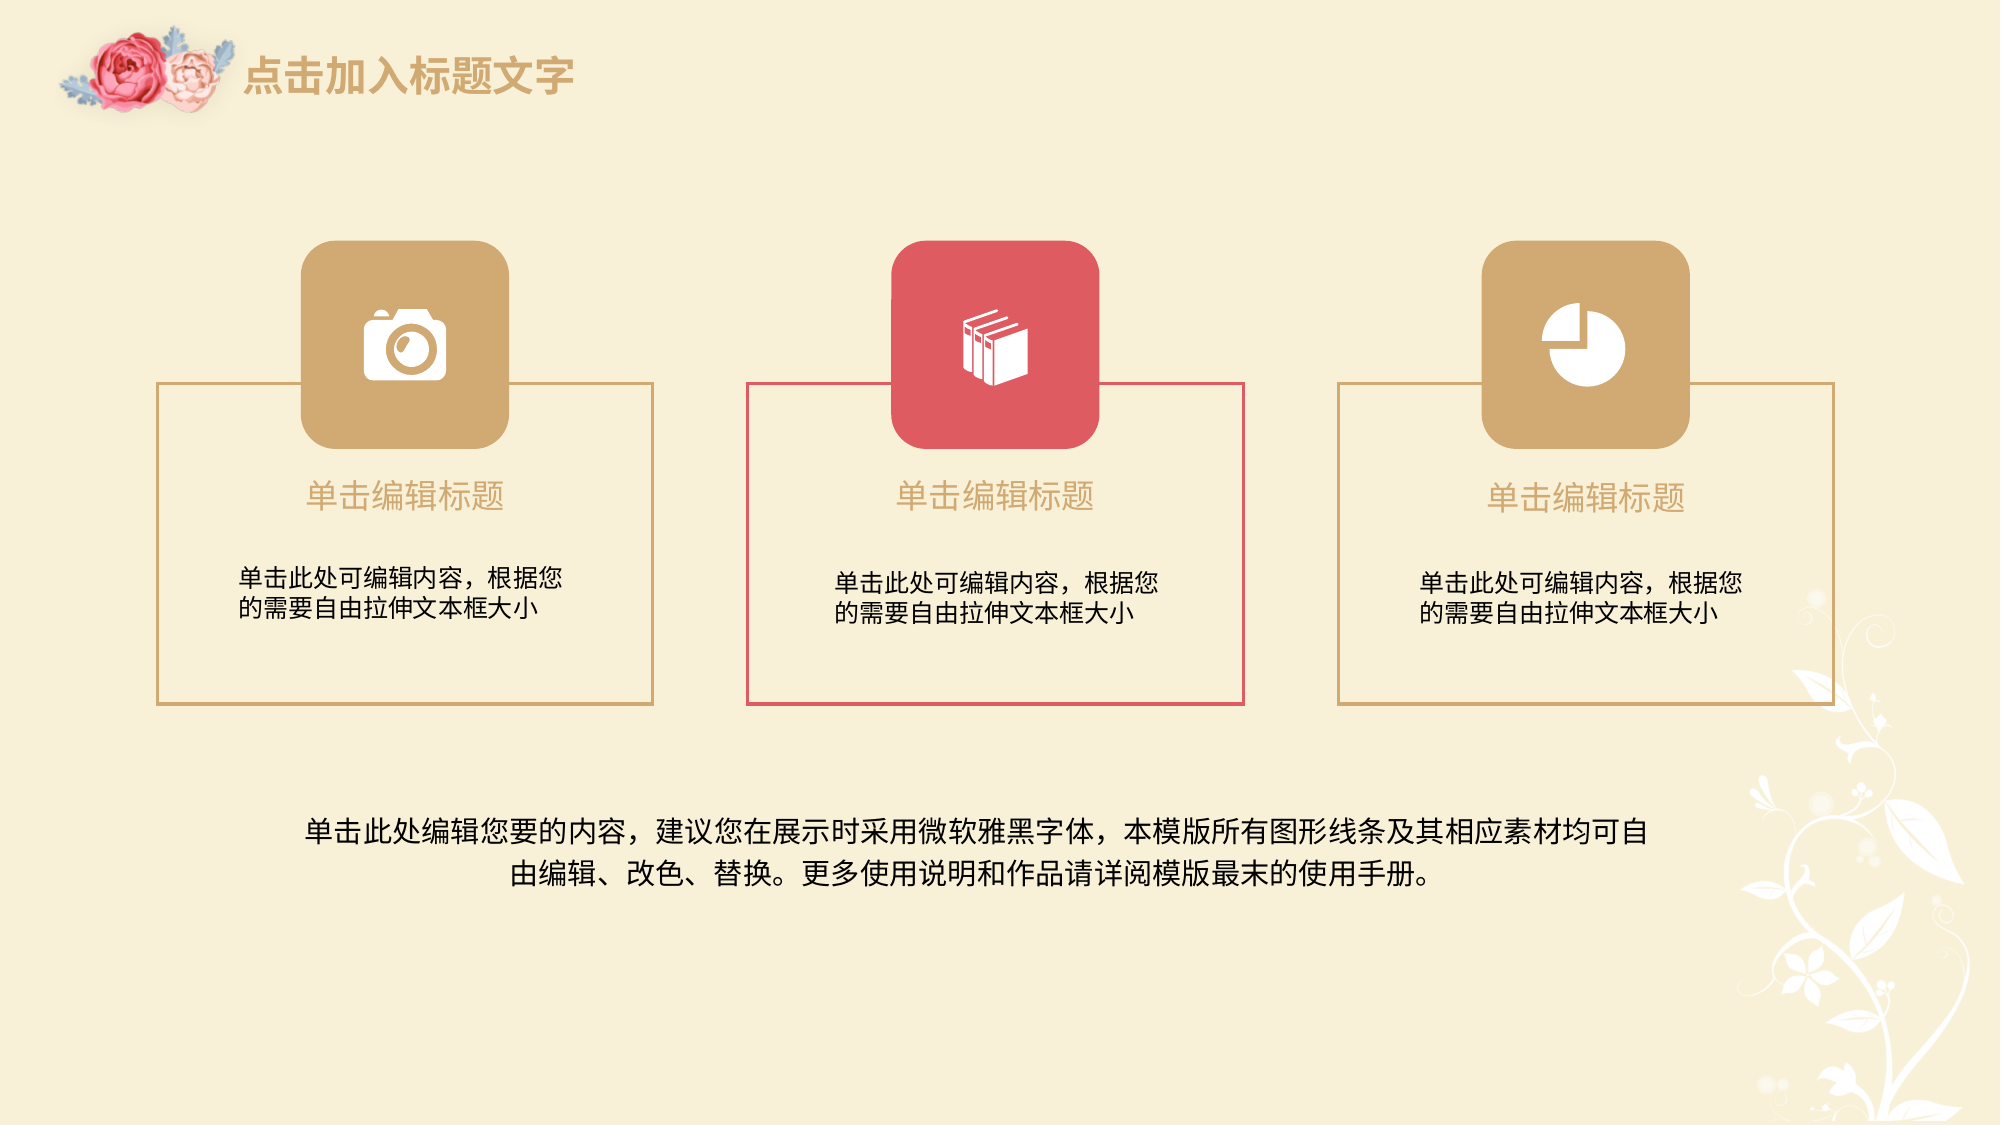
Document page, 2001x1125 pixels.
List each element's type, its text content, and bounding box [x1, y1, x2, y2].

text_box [157, 240, 653, 705]
picture [1716, 577, 2000, 1121]
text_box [747, 240, 1244, 705]
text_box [1338, 240, 1834, 705]
text_box 点击加入标题文字 [250, 43, 663, 106]
picture [52, 0, 258, 146]
text_box 单击此处编辑您要的内容，建议您在展示时采用微软雅黑字体，本模版所有图形线条及其相应素材均可自由编辑、改色、替换。更多使用说明和作品请详阅模版最末的使用手册。 [285, 798, 1670, 898]
